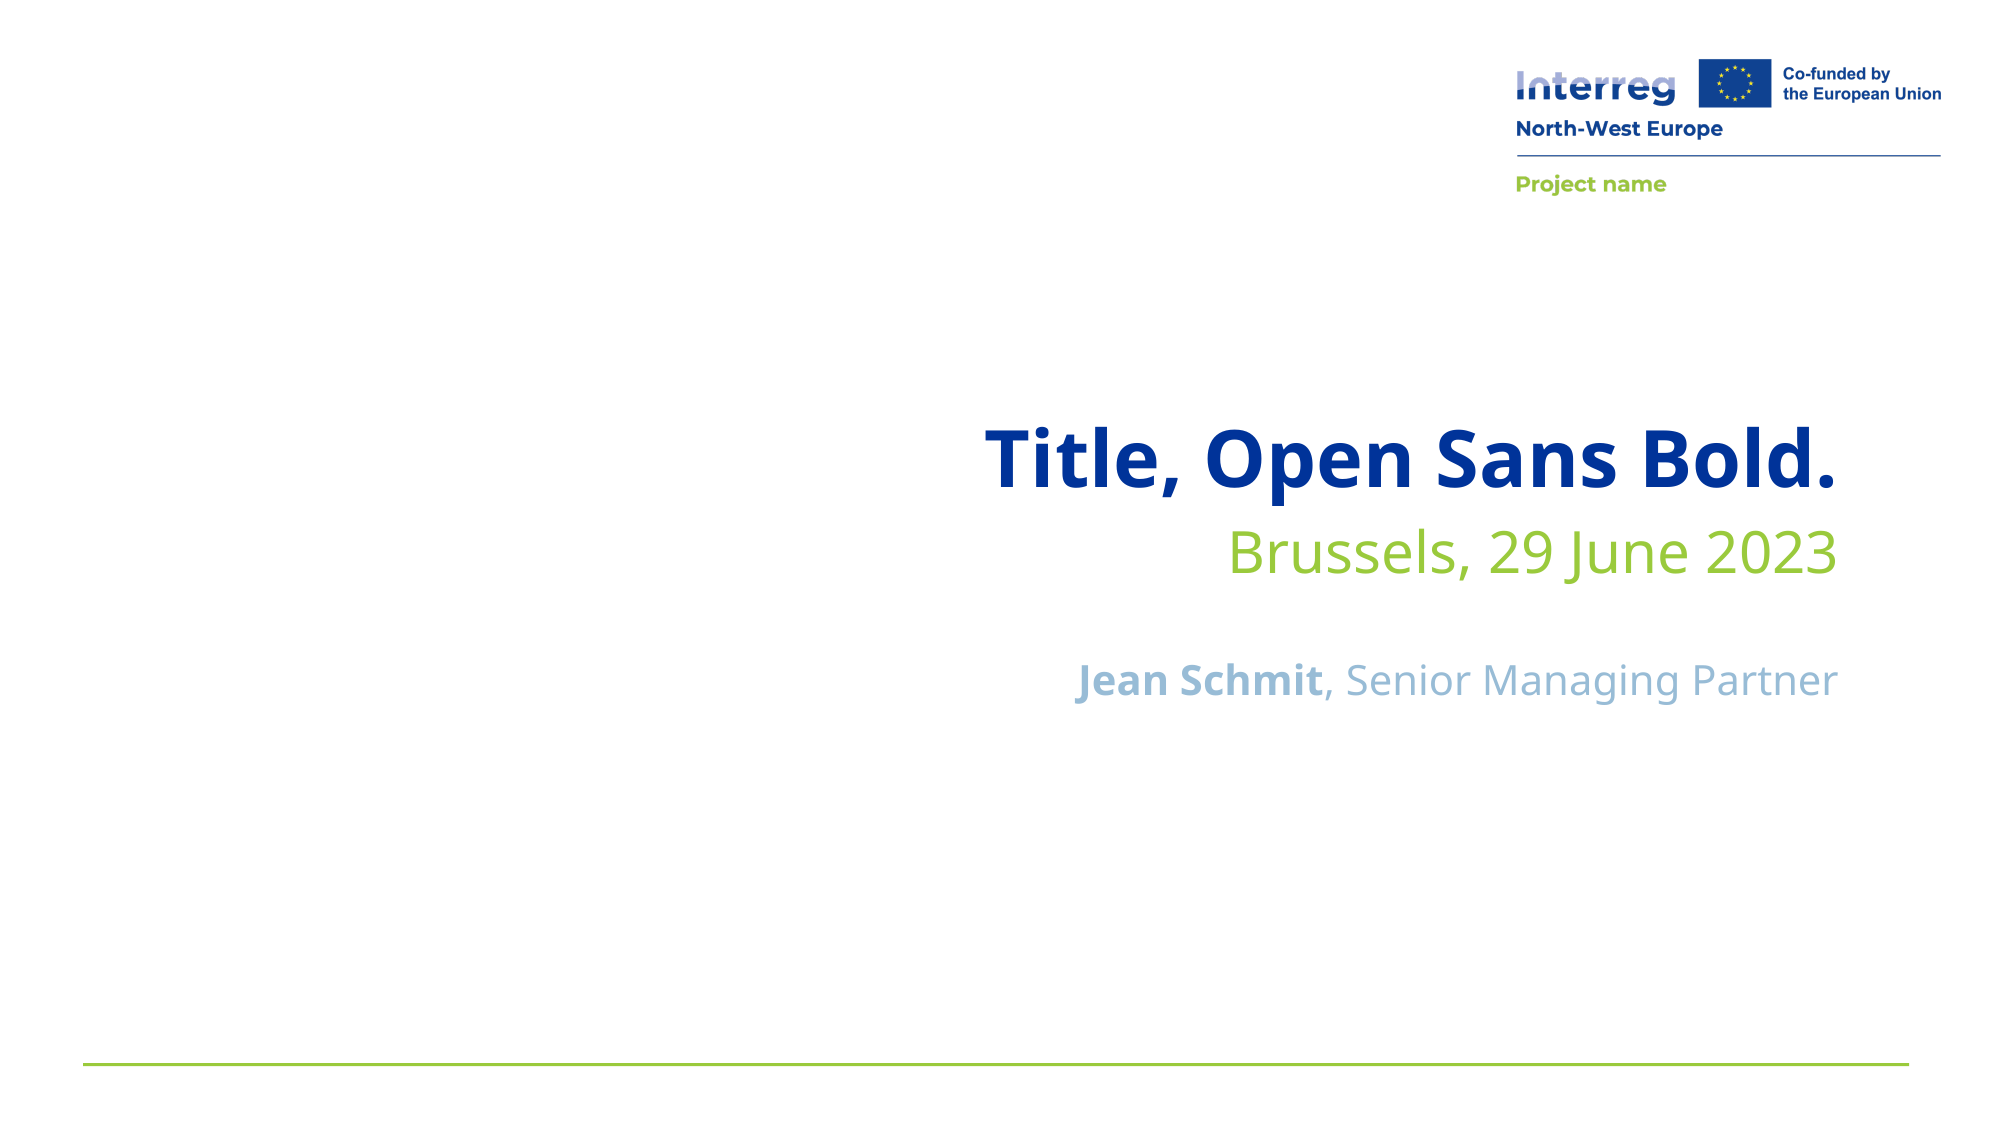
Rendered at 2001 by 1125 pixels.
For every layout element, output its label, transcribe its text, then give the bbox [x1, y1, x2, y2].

picture [1458, 0, 2000, 251]
text_box Jean Schmit, Senior Managing Partner [578, 643, 1854, 890]
title Title, Open Sans Bold. Brussels, 29 June 2023 [578, 349, 1854, 643]
